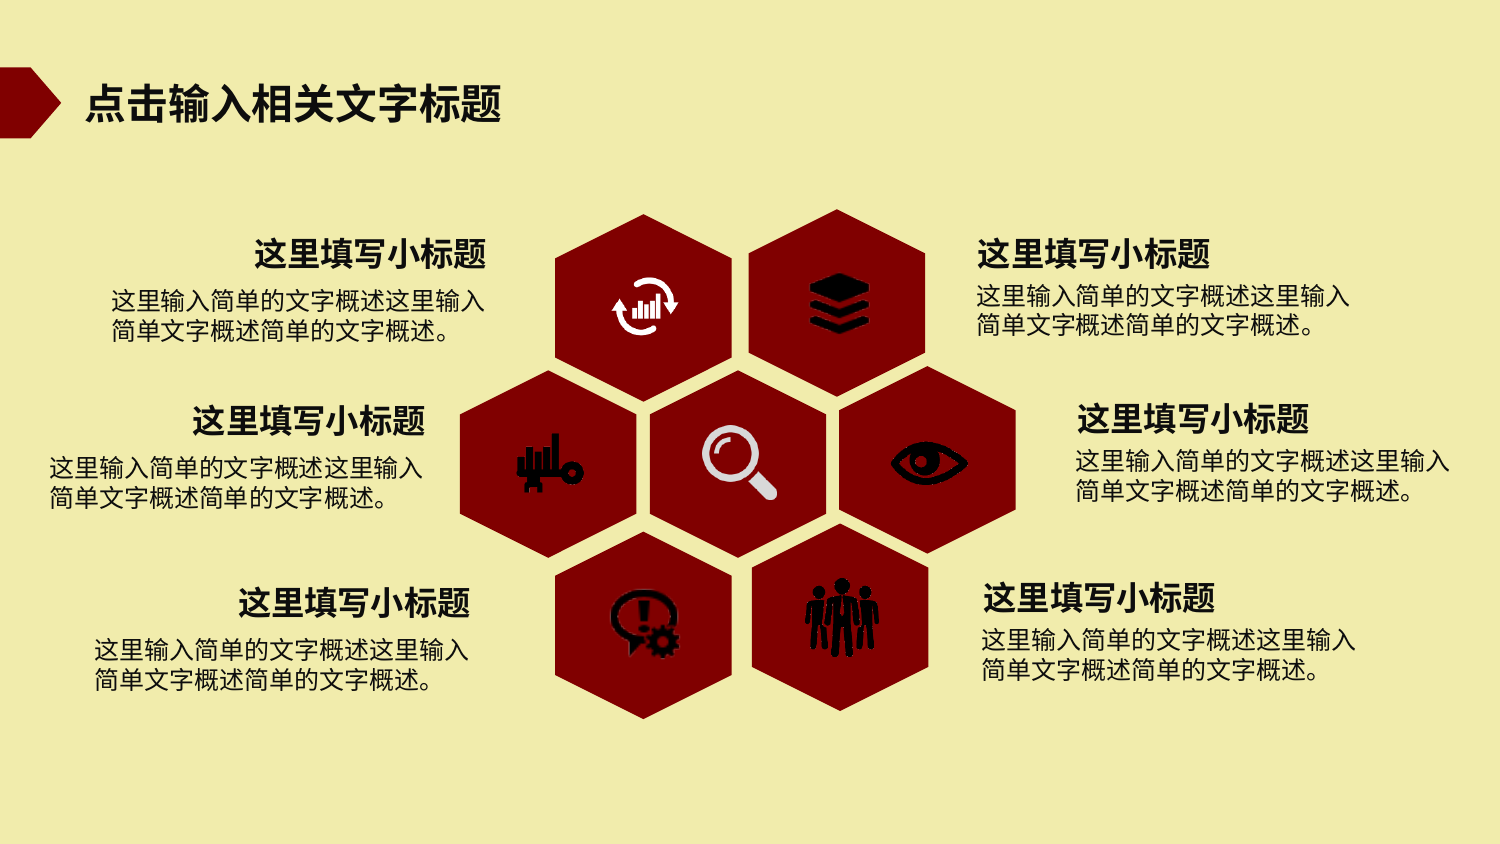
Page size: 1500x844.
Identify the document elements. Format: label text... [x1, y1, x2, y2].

picture [784, 248, 894, 358]
picture [607, 586, 682, 661]
text_box 这里填写小标题 [218, 578, 496, 633]
picture [803, 577, 879, 658]
text_box 这里输入简单的文字概述这里输入简单文字概述简单的文字概述。 [74, 624, 506, 705]
picture [511, 424, 587, 500]
text_box 这里填写小标题 [172, 396, 451, 450]
text_box [553, 529, 734, 721]
text_box [749, 521, 931, 713]
text_box 这里输入简单的文字概述这里输入简单文字概述简单的文字概述。 [29, 442, 460, 523]
text_box 这里填写小标题 [957, 229, 1342, 283]
picture [889, 440, 969, 485]
text_box 这里填写小标题 [234, 229, 512, 283]
text_box 这里填写小标题 [963, 573, 1348, 628]
text_box [647, 368, 829, 560]
text_box 这里输入简单的文字概述这里输入简单文字概述简单的文字概述。 [91, 275, 522, 356]
text_box [746, 207, 928, 399]
text_box 这里输入简单的文字概述这里输入简单文字概述简单的文字概述。 [1055, 435, 1487, 516]
text_box 这里输入简单的文字概述这里输入简单文字概述简单的文字概述。 [962, 614, 1393, 694]
text_box 这里输入简单的文字概述这里输入简单文字概述简单的文字概述。 [956, 269, 1387, 350]
text_box [0, 65, 63, 141]
text_box [457, 368, 639, 560]
text_box [837, 364, 1018, 556]
picture [701, 424, 777, 500]
picture [607, 268, 682, 344]
text_box 这里填写小标题 [1057, 394, 1442, 449]
text_box [553, 212, 734, 404]
text_box 点击输入相关文字标题 [70, 70, 518, 135]
